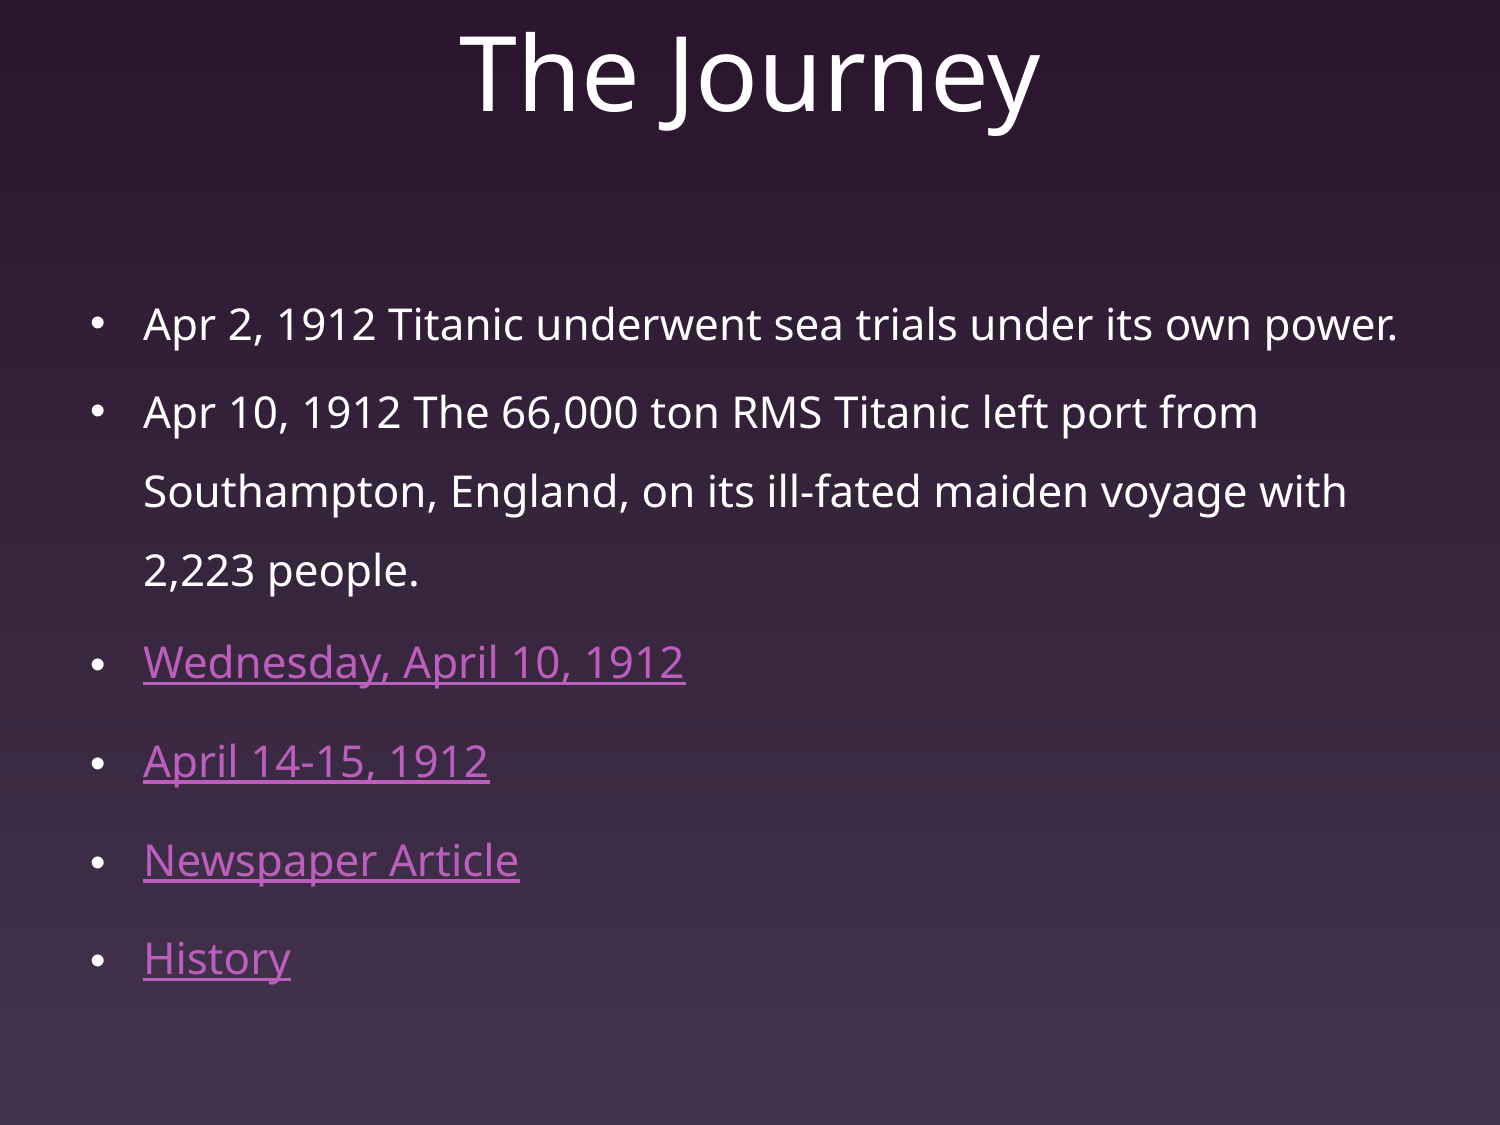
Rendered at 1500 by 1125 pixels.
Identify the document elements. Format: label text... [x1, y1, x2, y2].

list Apr 2, 1912 Titanic underwent sea trials under its own power. Apr 10, 1912 The 66,000 ton RMS Titanic left port from Southampton, England, on its ill-fated maiden voyage with 2,223 people. Wednesday, April 10, 1912 April 14-15, 1912 Newspaper Article History [75, 262, 1425, 1005]
title The Journey [75, 0, 1425, 188]
